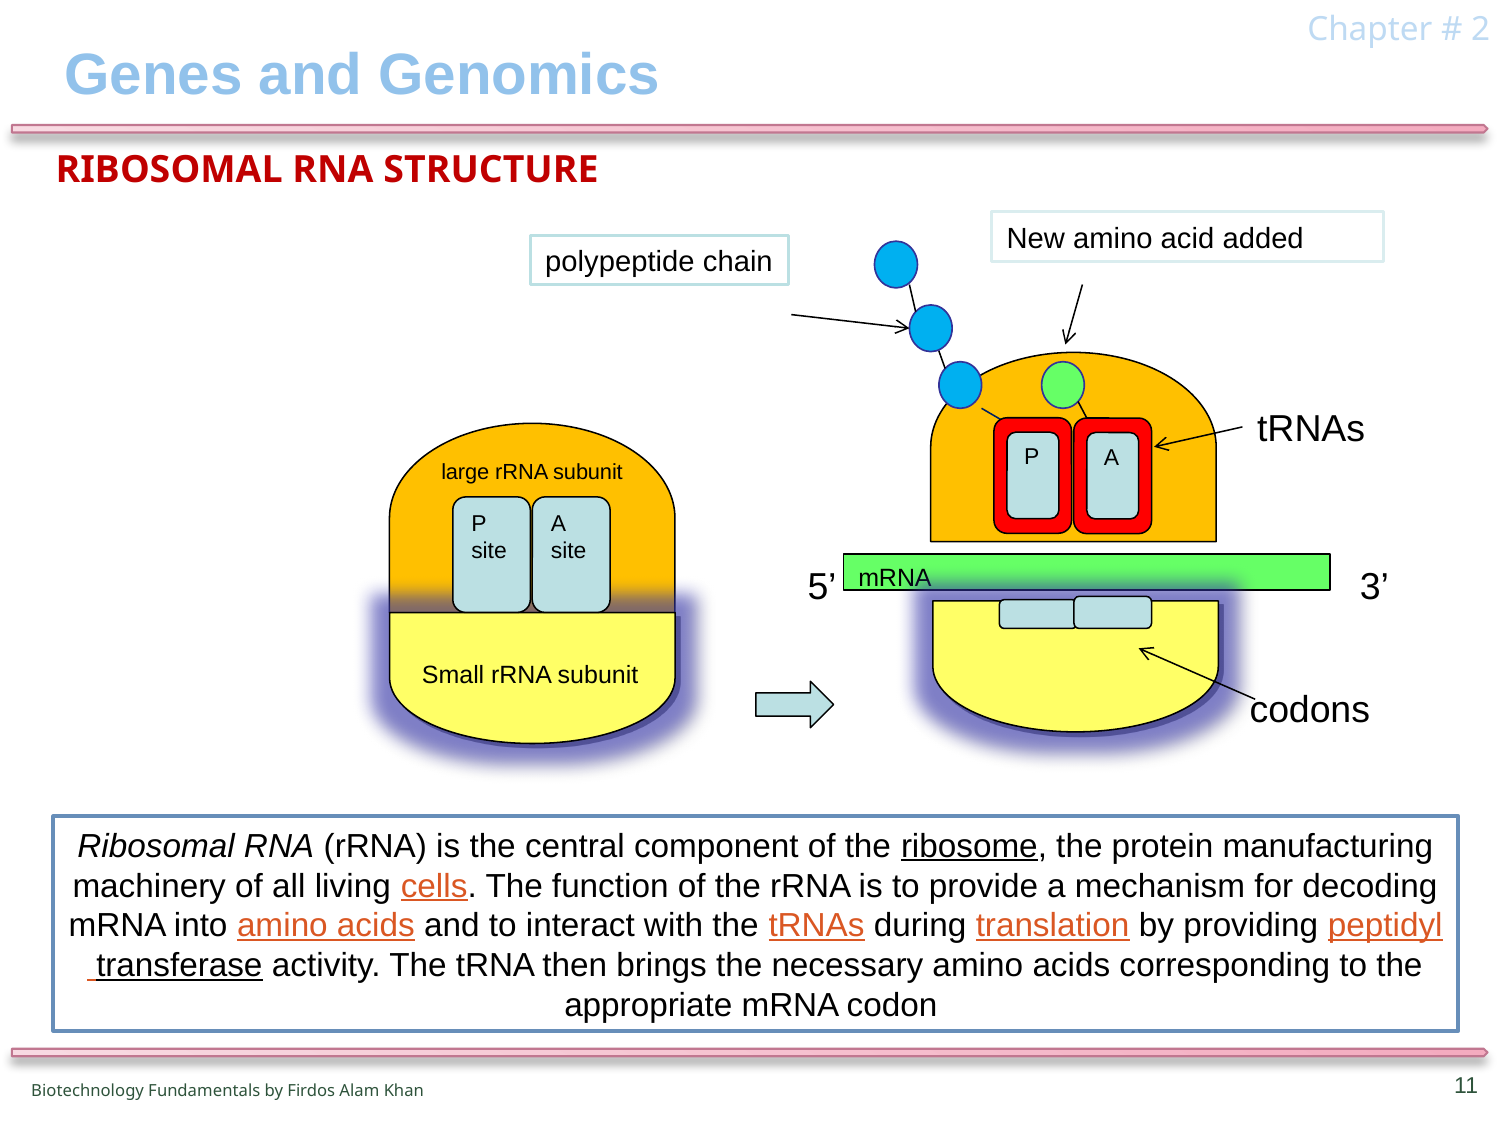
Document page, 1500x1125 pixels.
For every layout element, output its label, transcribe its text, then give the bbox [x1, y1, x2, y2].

text_box Biotechnology Fundamentals by Firdos Alam Khan [16, 1072, 440, 1108]
text_box [10, 1047, 1489, 1058]
title Genes and Genomics [49, 27, 1225, 116]
slide_number 11 [1432, 1063, 1493, 1115]
text_box Chapter # 2 [1292, 0, 1500, 55]
text_box Title in here [99, 1033, 950, 1040]
text_box ribosomal Rna structure [40, 149, 614, 198]
text_box Ribosomal RNA (rRNA) is the central component of the ribosome, the protein manufacturing machinery of all living cells. The function of the rRNA is to provide a mechanism for decoding mRNA into amino acids and to interact with the tRNAs during translation by providing peptidyl transferase activity. The tRNA then brings the necessary amino acids corresponding to the appropriate mRNA codon [51, 814, 1460, 1033]
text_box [388, 211, 1419, 750]
text_box [10, 123, 1489, 134]
